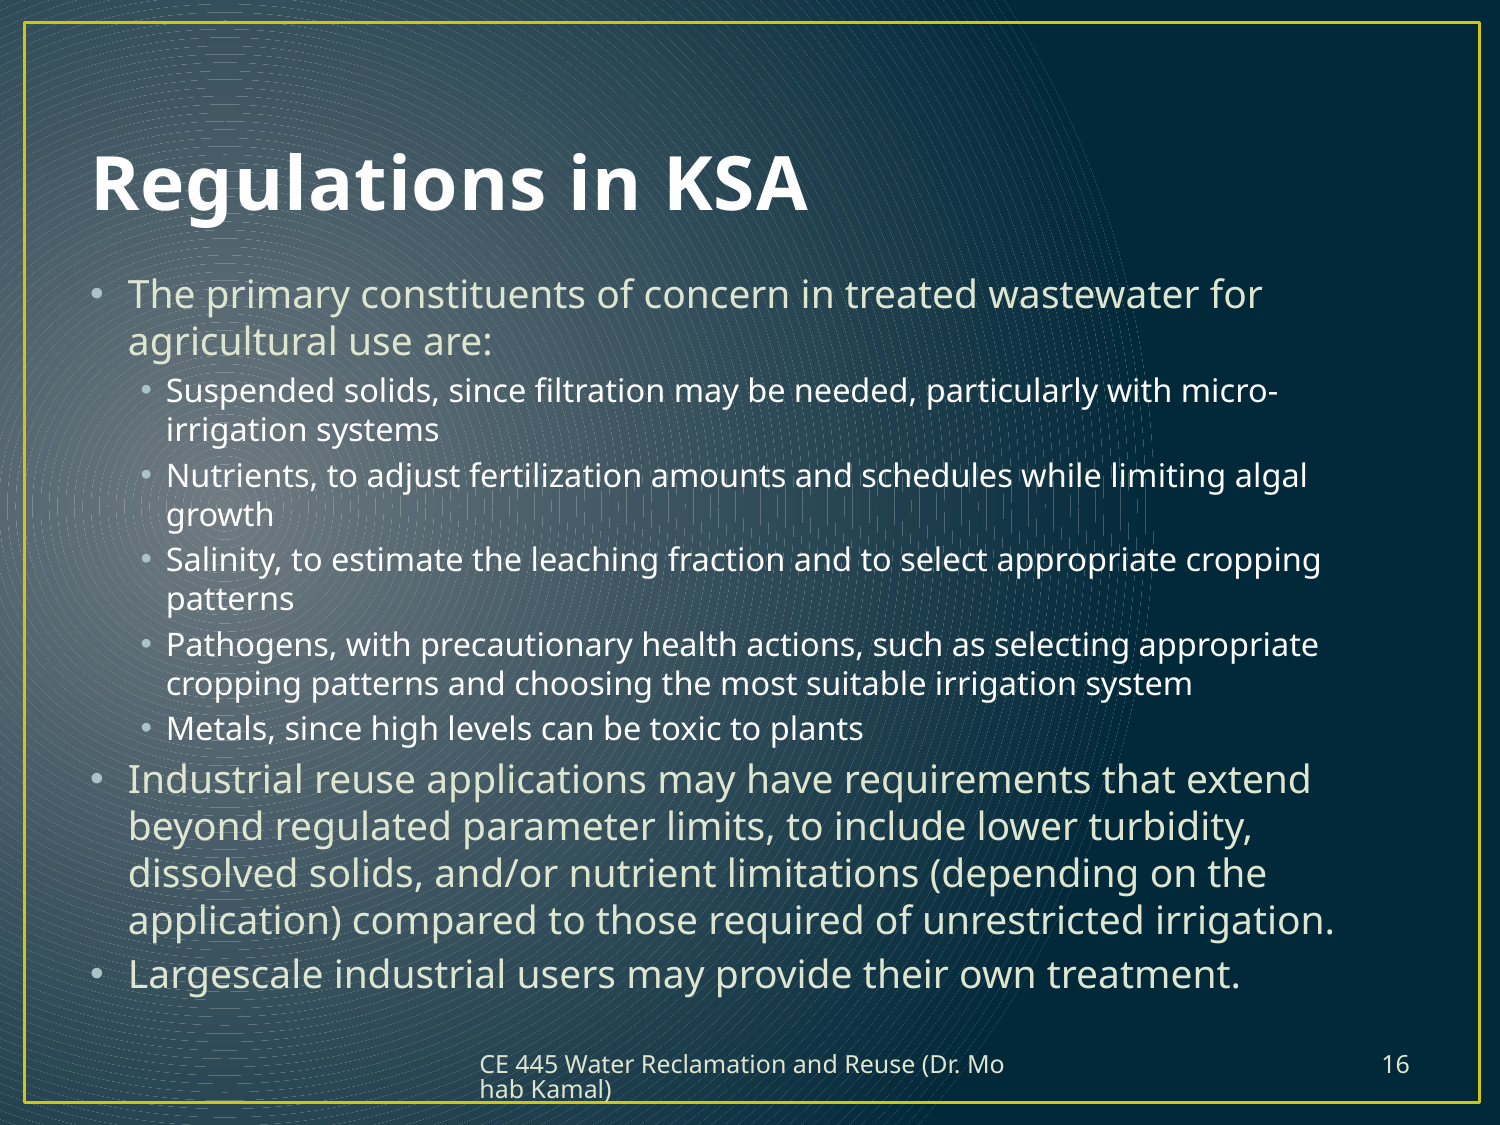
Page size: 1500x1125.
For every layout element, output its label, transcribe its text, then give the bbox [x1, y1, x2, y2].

footer CE 445 Water Reclamation and Reuse (Dr. Mohab Kamal) [464, 1035, 1036, 1096]
title Regulations in KSA [75, 45, 1425, 233]
list The primary constituents of concern in treated wastewater for agricultural use are: Suspended solids, since filtration may be needed, particularly with micro-irrigation systems Nutrients, to adjust fertilization amounts and schedules while limiting algal growth Salinity, to estimate the leaching fraction and to select appropriate cropping patterns Pathogens, with precautionary health actions, such as selecting appropriate cropping patterns and choosing the most suitable irrigation system Metals, since high levels can be toxic to plants Industrial reuse applications may have requirements that extend beyond regulated parameter limits, to include lower turbidity, dissolved solids, and/or nutrient limitations (depending on the application) compared to those required of unrestricted irrigation. Largescale industrial users may provide their own treatment. [75, 262, 1425, 1005]
slide_number 16 [1074, 1035, 1425, 1096]
